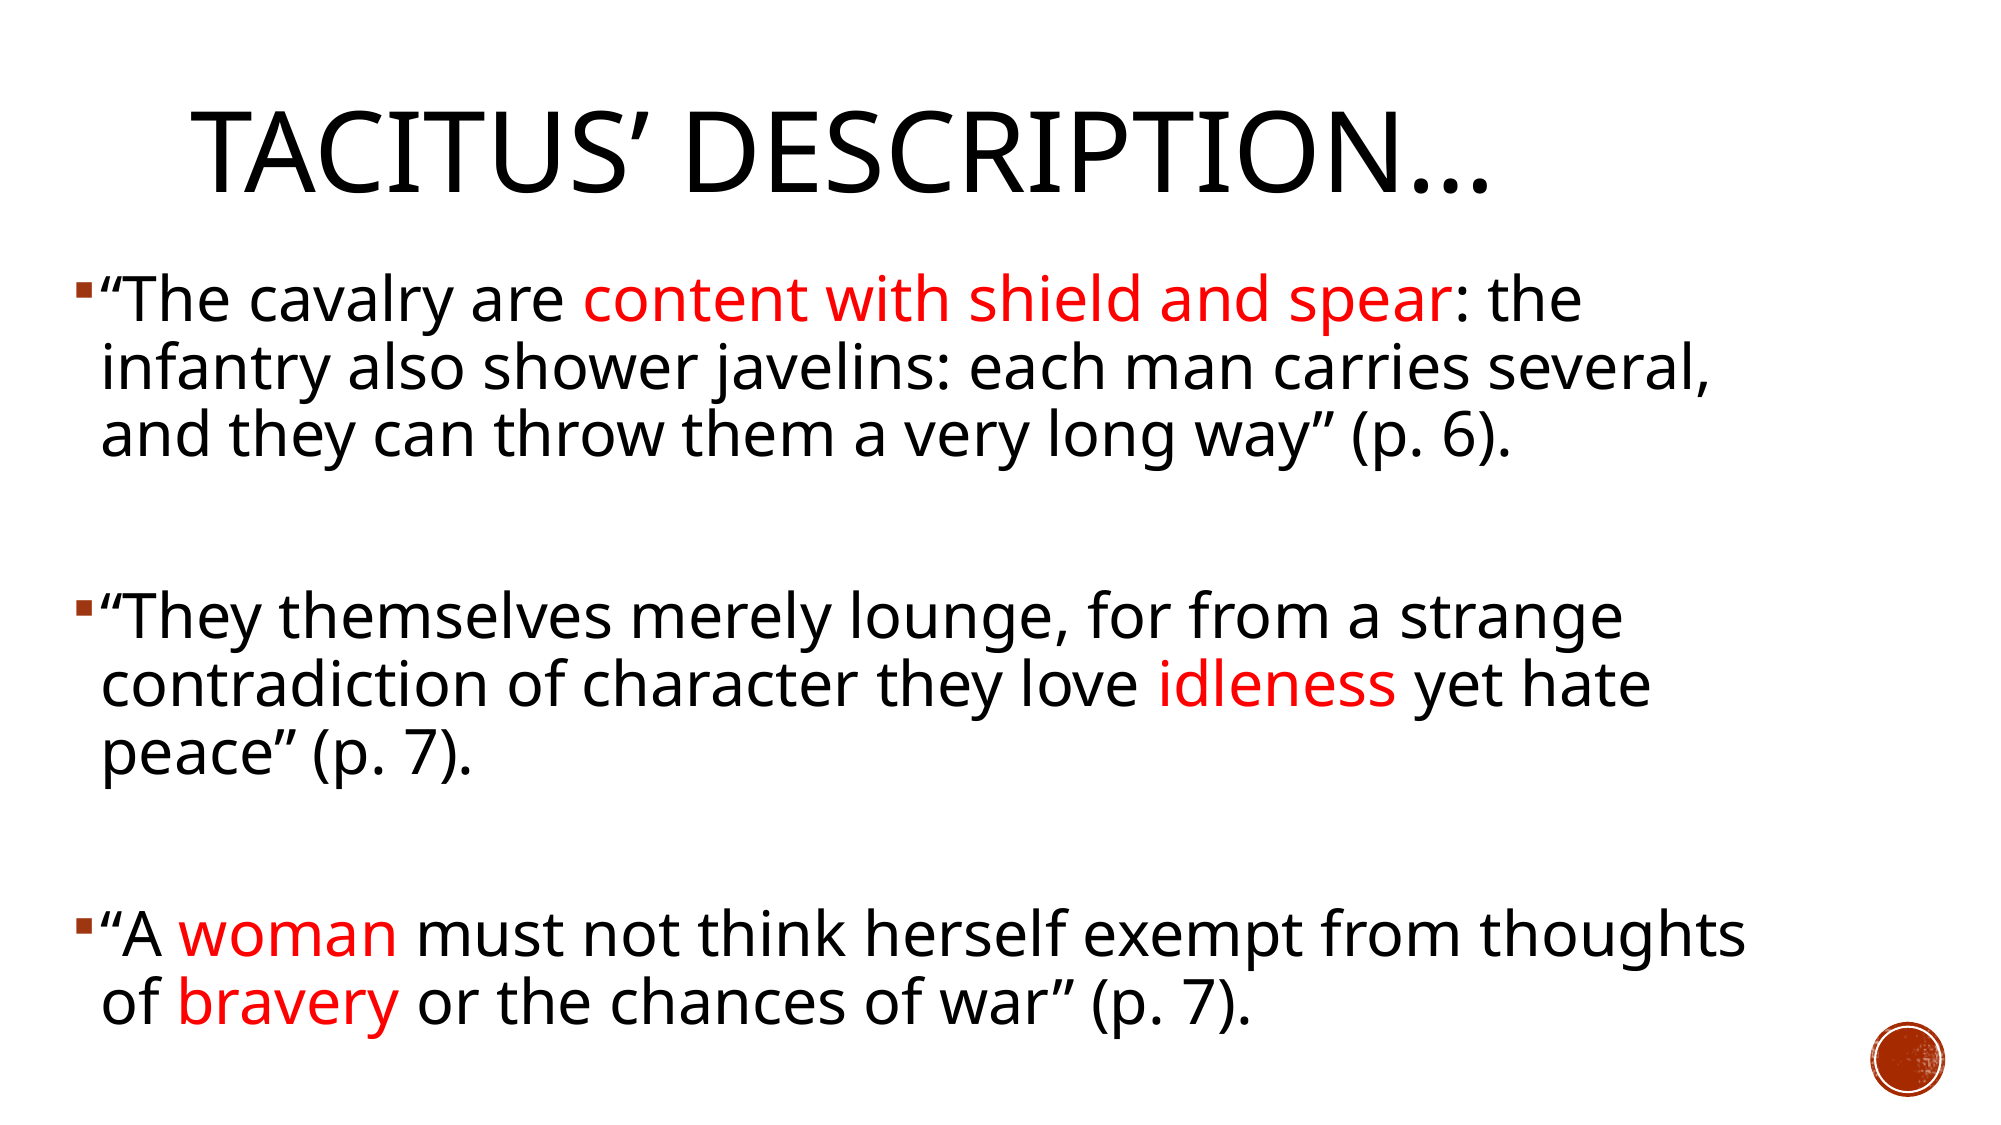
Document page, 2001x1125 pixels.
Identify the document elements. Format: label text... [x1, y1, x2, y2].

title Tacitus’ description… [175, 24, 1826, 259]
list “The cavalry are content with shield and spear: the infantry also shower javelins: each man carries several, and they can throw them a very long way” (p. 6). “They themselves merely lounge, for from a strange contradiction of character they love idleness yet hate peace” (p. 7). “A woman must not think herself exempt from thoughts of bravery or the chances of war” (p. 7). [57, 259, 1826, 1057]
